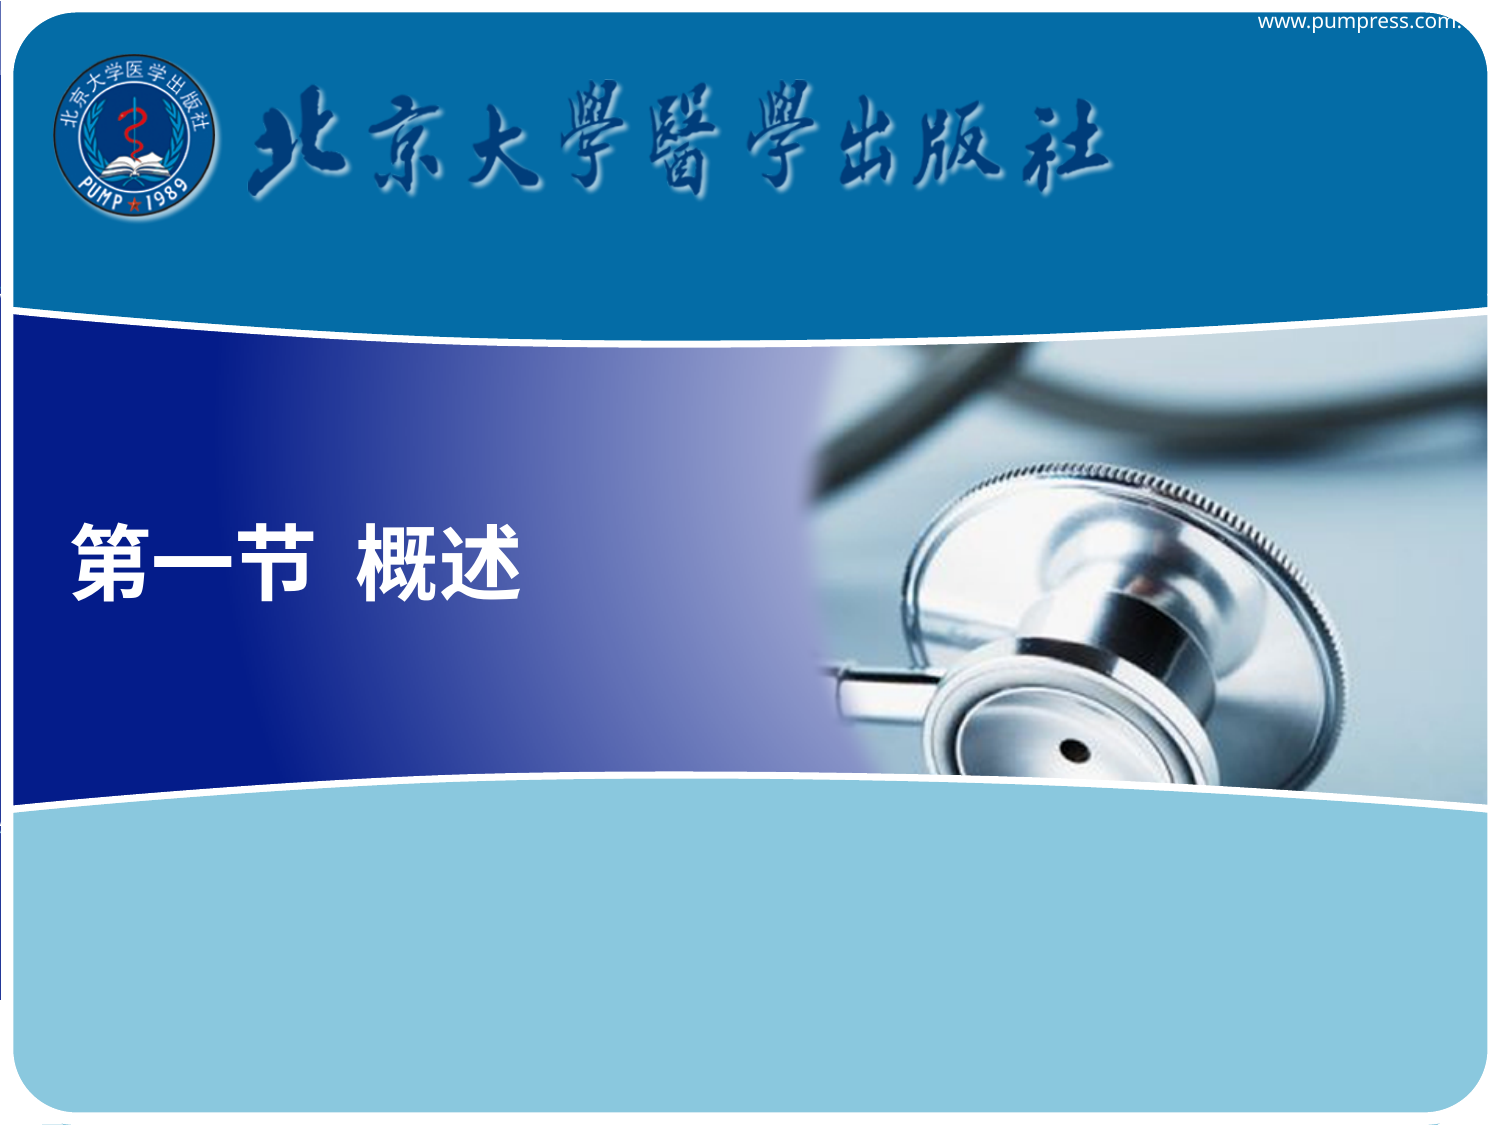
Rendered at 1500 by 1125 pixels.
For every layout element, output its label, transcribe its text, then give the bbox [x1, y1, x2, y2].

picture [53, 54, 1117, 225]
slide_number www.pumpress.com.cn [1062, 0, 1500, 38]
title 第一节 概述 [52, 373, 904, 749]
picture [14, 315, 1487, 805]
